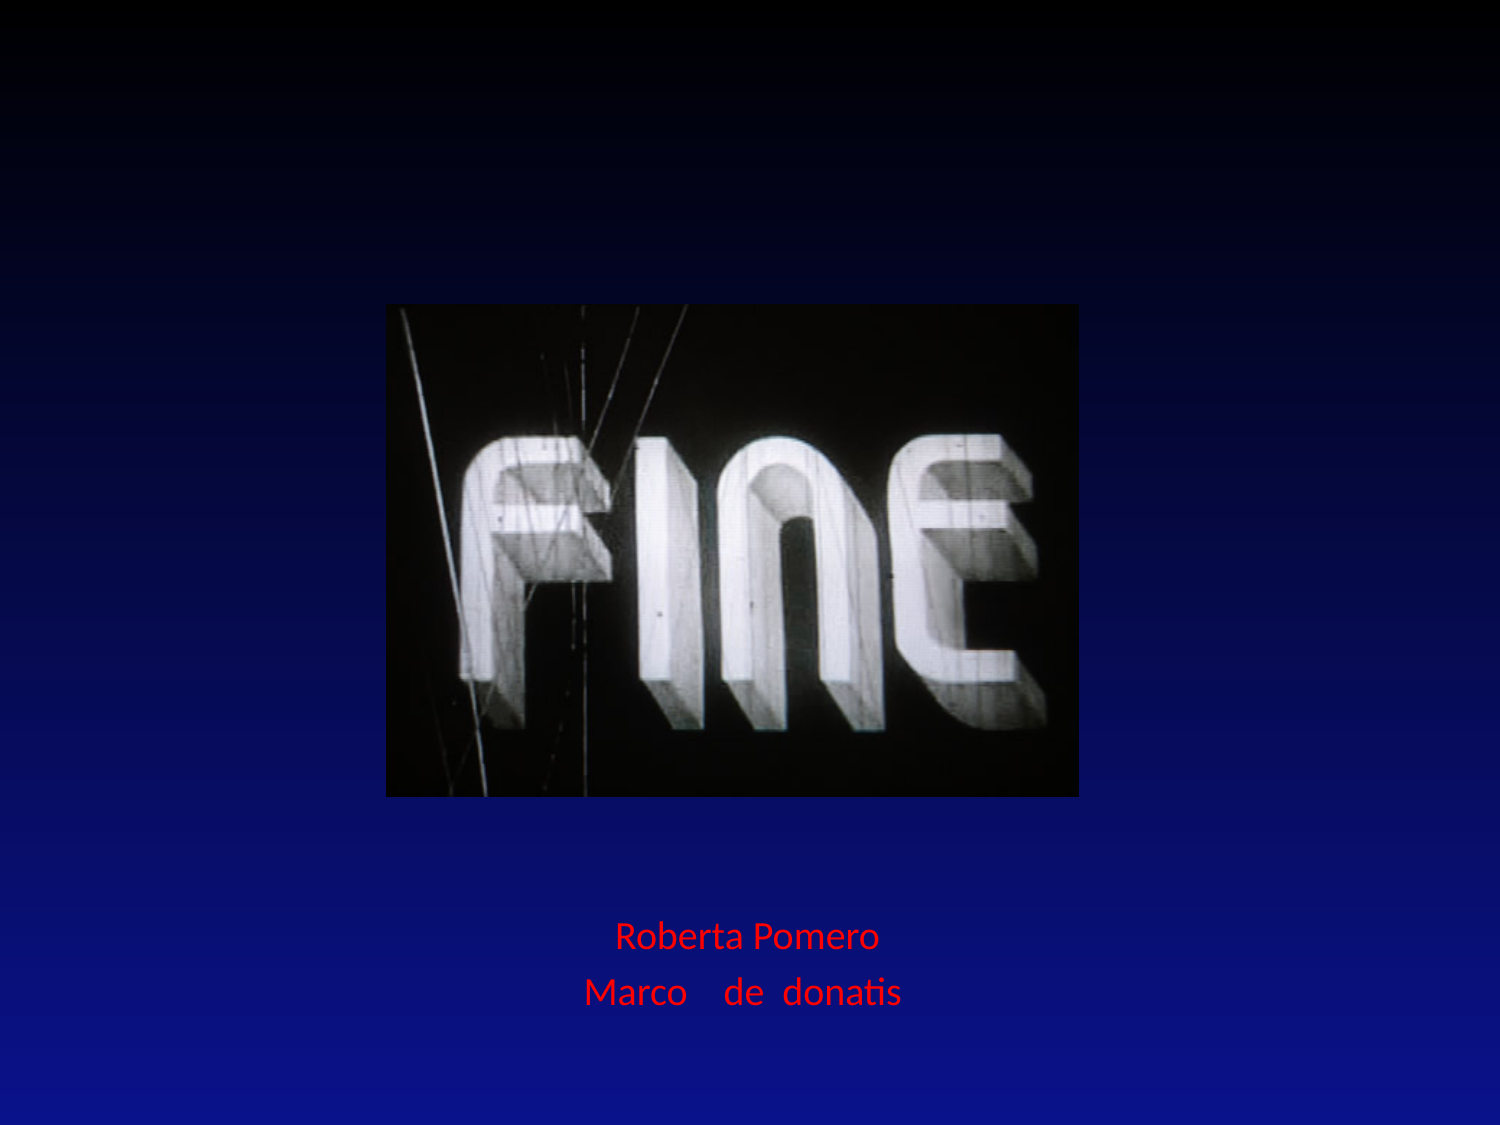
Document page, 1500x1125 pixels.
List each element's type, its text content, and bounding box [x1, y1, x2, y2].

picture [386, 304, 1079, 797]
subtitle Roberta Pomero Marco de donatis [222, 902, 1273, 1043]
